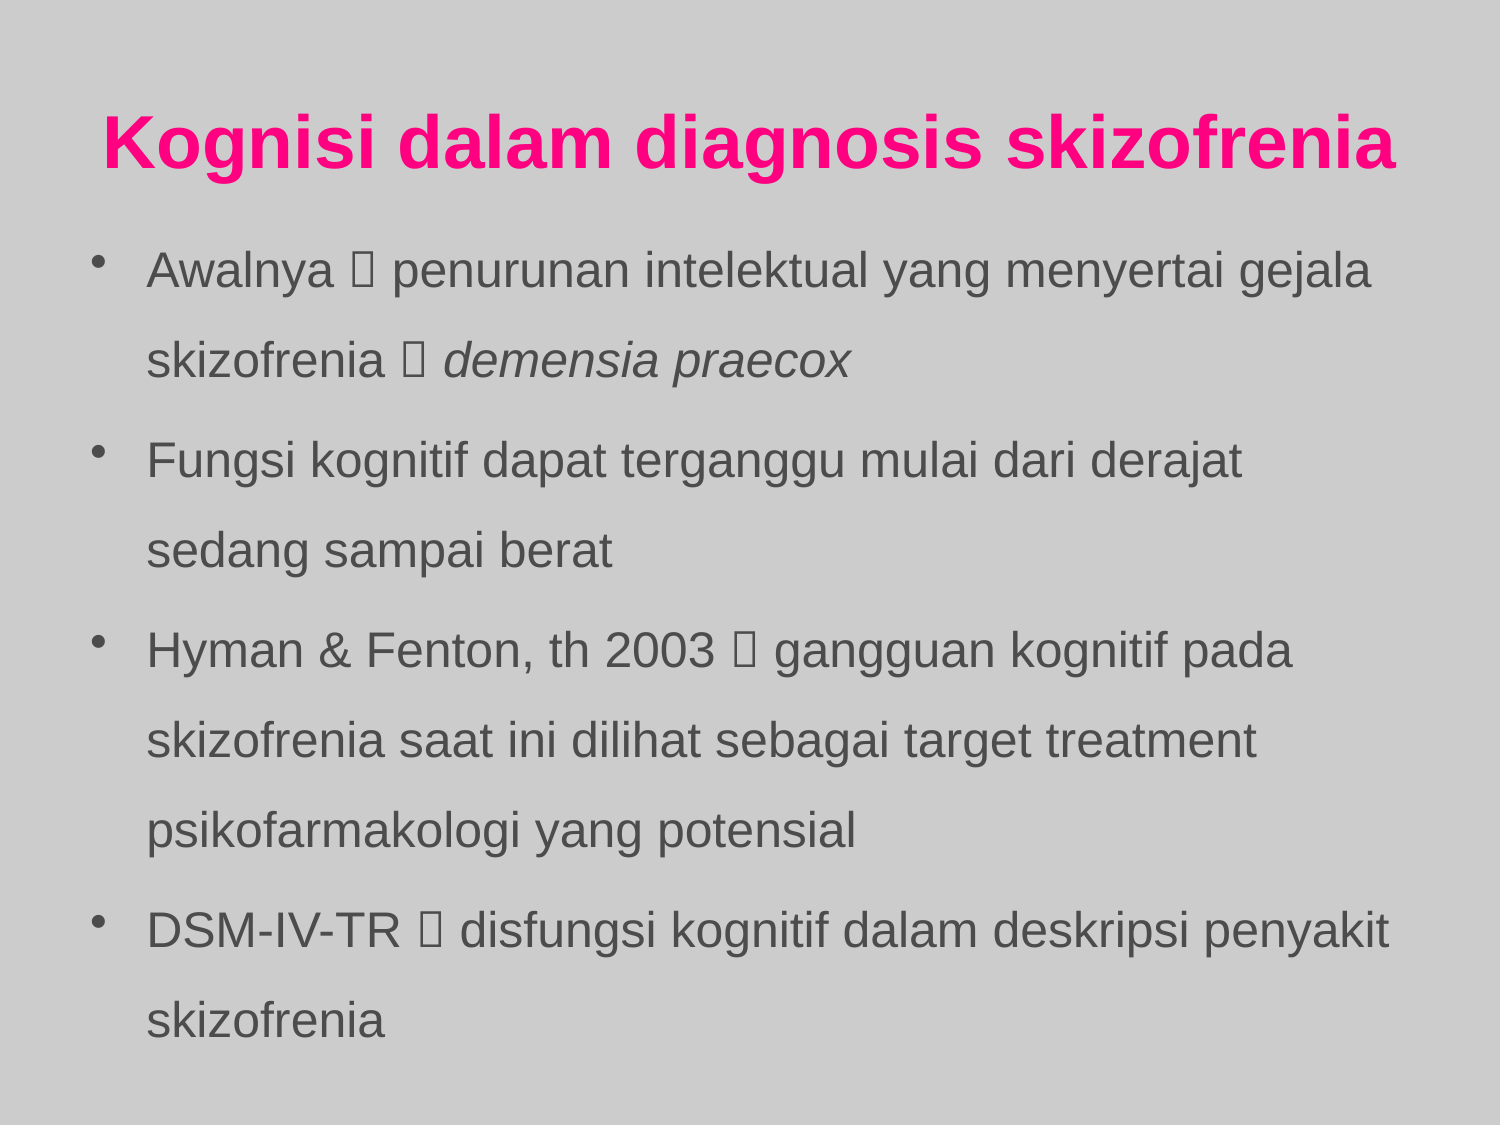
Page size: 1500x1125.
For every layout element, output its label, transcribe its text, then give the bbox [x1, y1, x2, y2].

title Kognisi dalam diagnosis skizofrenia [74, 44, 1426, 199]
list Awalnya  penurunan intelektual yang menyertai gejala skizofrenia  demensia praecox Fungsi kognitif dapat terganggu mulai dari derajat sedang sampai berat Hyman & Fenton, th 2003  gangguan kognitif pada skizofrenia saat ini dilihat sebagai target treatment psikofarmakologi yang potensial DSM-IV-TR  disfungsi kognitif dalam deskripsi penyakit skizofrenia [74, 199, 1426, 895]
